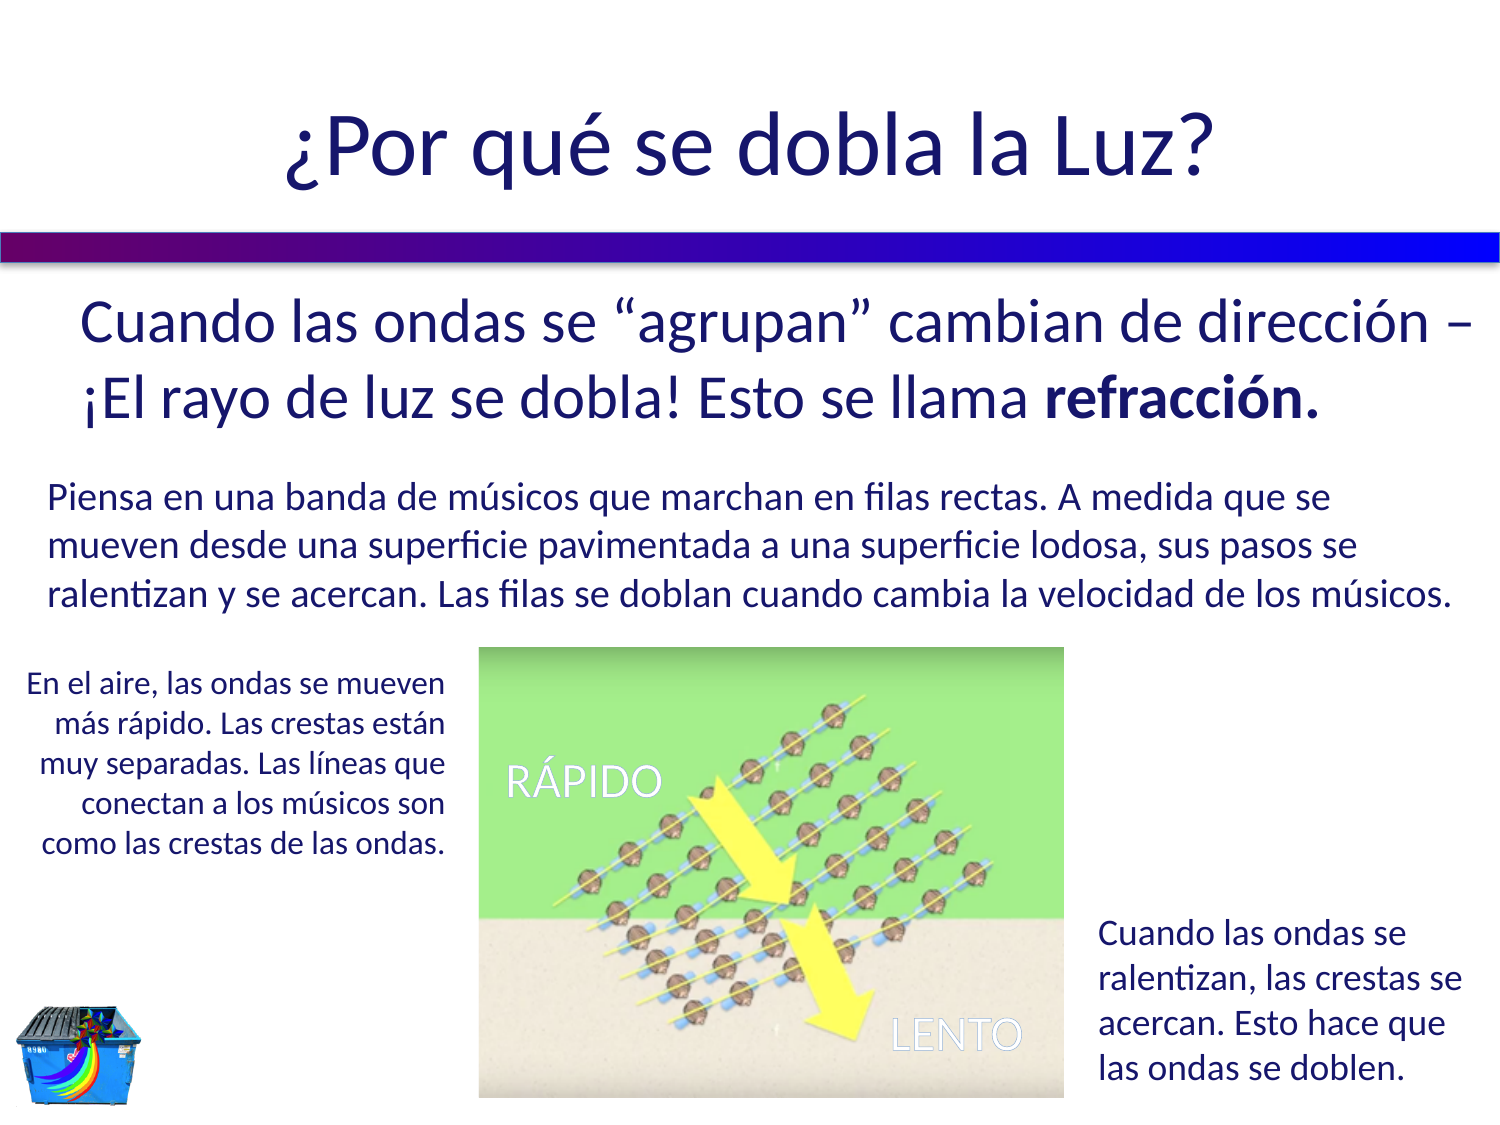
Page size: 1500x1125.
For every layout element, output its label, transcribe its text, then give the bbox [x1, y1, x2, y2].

text_box Cuando las ondas se “agrupan” cambian de dirección – ¡El rayo de luz se dobla! Esto se llama refracción. [66, 272, 1500, 450]
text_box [478, 647, 1065, 1097]
title ¿Por qué se dobla la Luz? [75, 45, 1425, 233]
text_box Piensa en una banda de músicos que marchan en filas rectas. A medida que se mueven desde una superficie pavimentada a una superficie lodosa, sus pasos se ralentizan y se acercan. Las filas se doblan cuando cambia la velocidad de los músicos. [32, 462, 1479, 630]
text_box En el aire, las ondas se mueven más rápido. Las crestas están muy separadas. Las líneas que conectan a los músicos son como las crestas de las ondas. [3, 653, 461, 897]
picture [14, 1004, 143, 1107]
text_box Cuando las ondas se ralentizan, las crestas se acercan. Esto hace que las ondas se doblen. [1083, 900, 1500, 1098]
